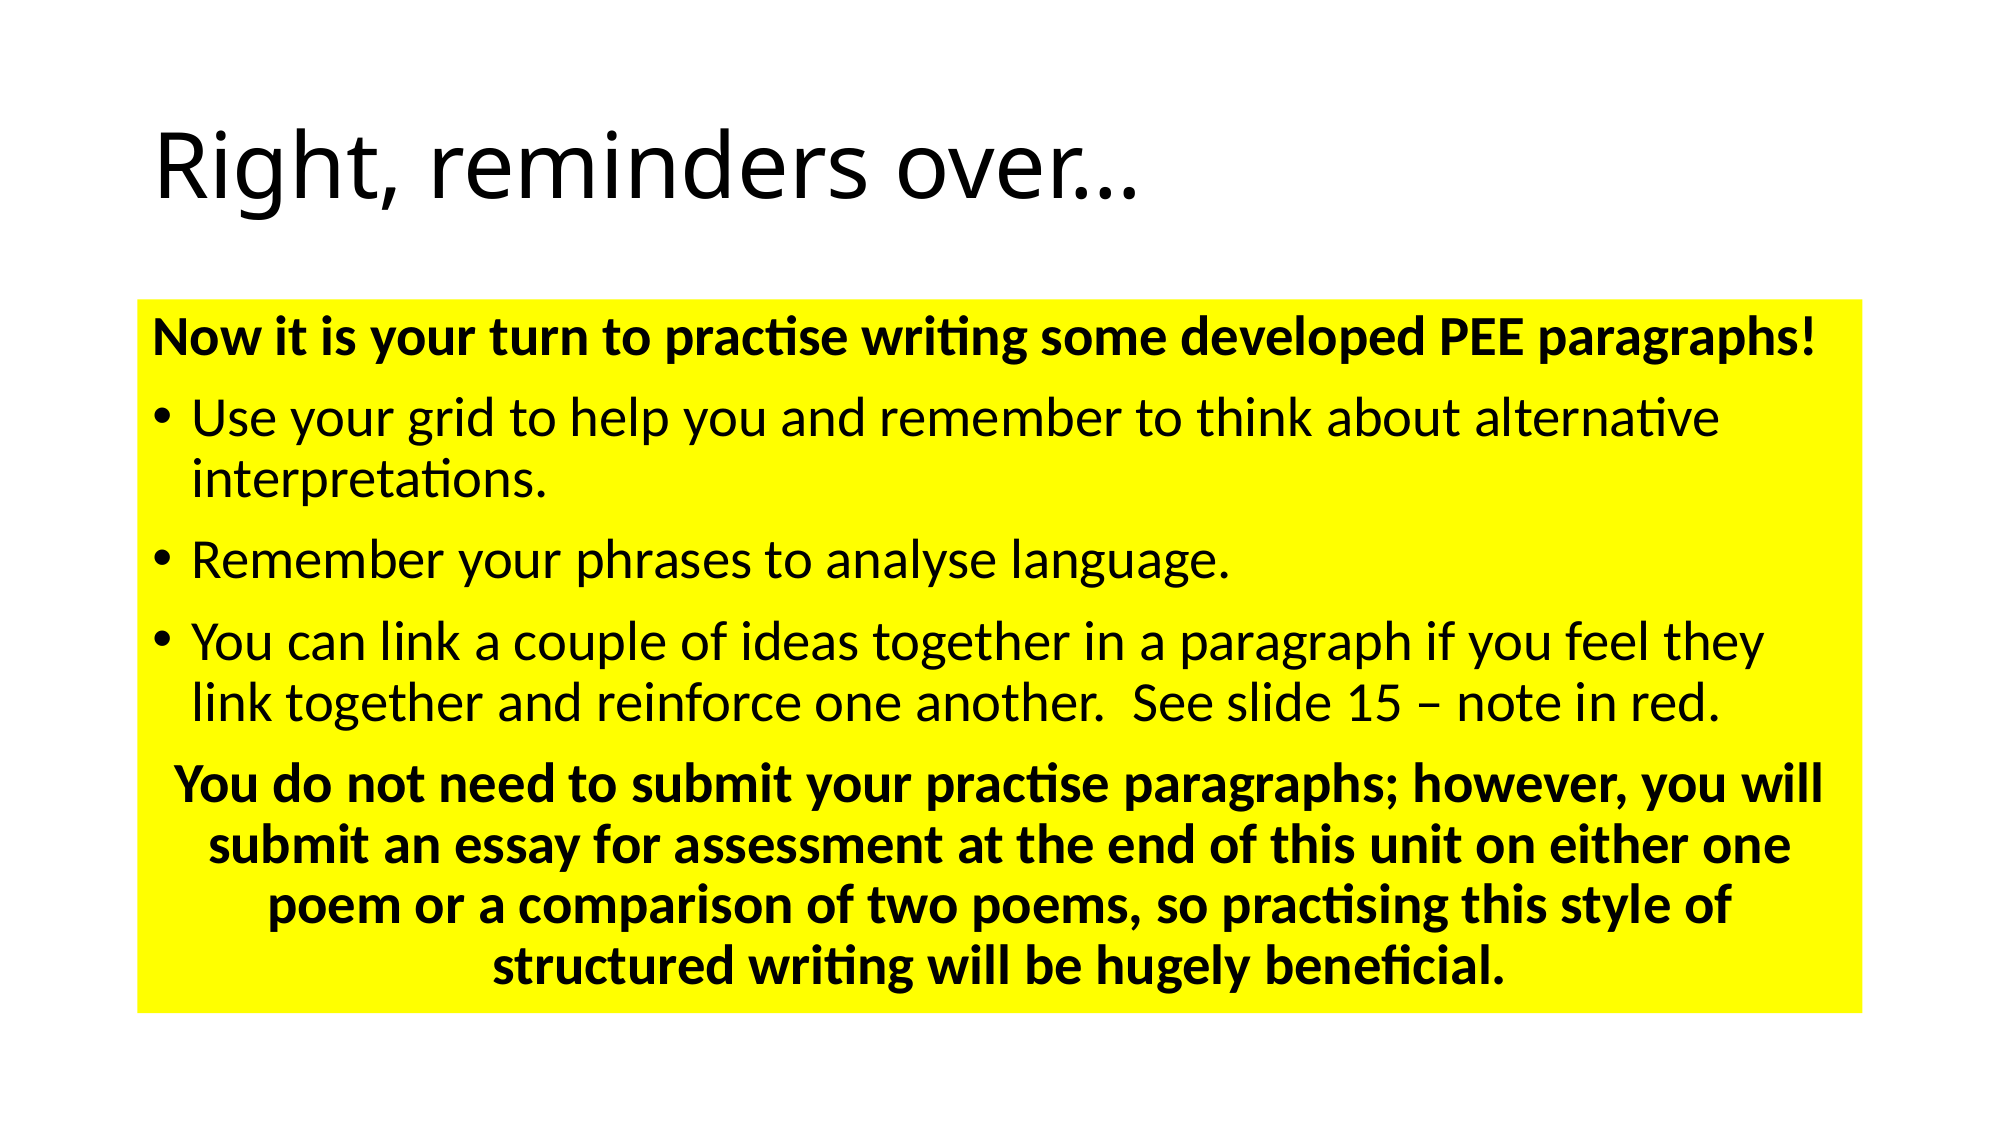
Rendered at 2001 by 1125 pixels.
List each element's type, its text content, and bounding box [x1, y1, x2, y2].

list Now it is your turn to practise writing some developed PEE paragraphs! Use your grid to help you and remember to think about alternative interpretations. Remember your phrases to analyse language. You can link a couple of ideas together in a paragraph if you feel they link together and reinforce one another. See slide 15 – note in red. You do not need to submit your practise paragraphs; however, you will submit an essay for assessment at the end of this unit on either one poem or a comparison of two poems, so practising this style of structured writing will be hugely beneficial. [137, 299, 1863, 1014]
title Right, reminders over… [137, 59, 1863, 278]
